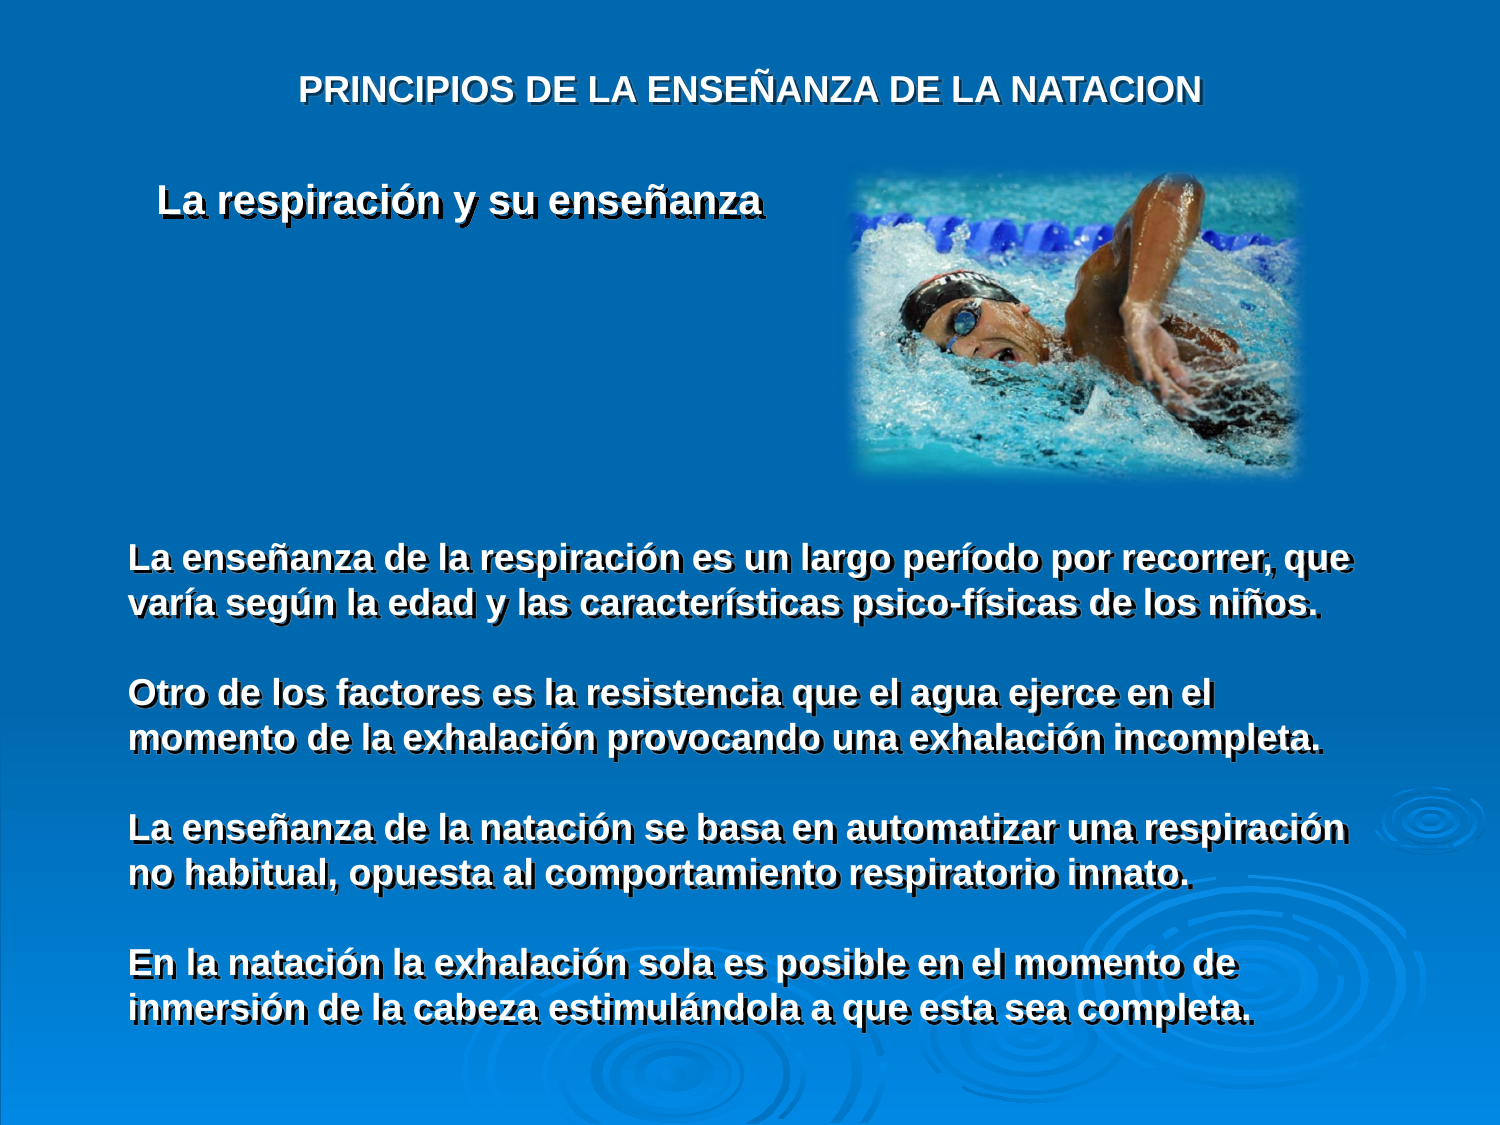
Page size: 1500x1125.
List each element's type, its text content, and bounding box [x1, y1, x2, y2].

text_box La respiración y su enseñanza [141, 165, 836, 231]
text_box La enseñanza de la respiración es un largo período por recorrer, que varía según la edad y las características psico-físicas de los niños. Otro de los factores es la resistencia que el agua ejerce en el momento de la exhalación provocando una exhalación incompleta. La enseñanza de la natación se basa en automatizar una respiración no habitual, opuesta al comportamiento respiratorio innato. En la natación la exhalación sola es posible en el momento de inmersión de la cabeza estimulándola a que esta sea completa. [112, 525, 1379, 1036]
subtitle PRINCIPIOS DE LA ENSEÑANZA DE LA NATACION [88, 66, 1424, 127]
picture [840, 161, 1312, 490]
